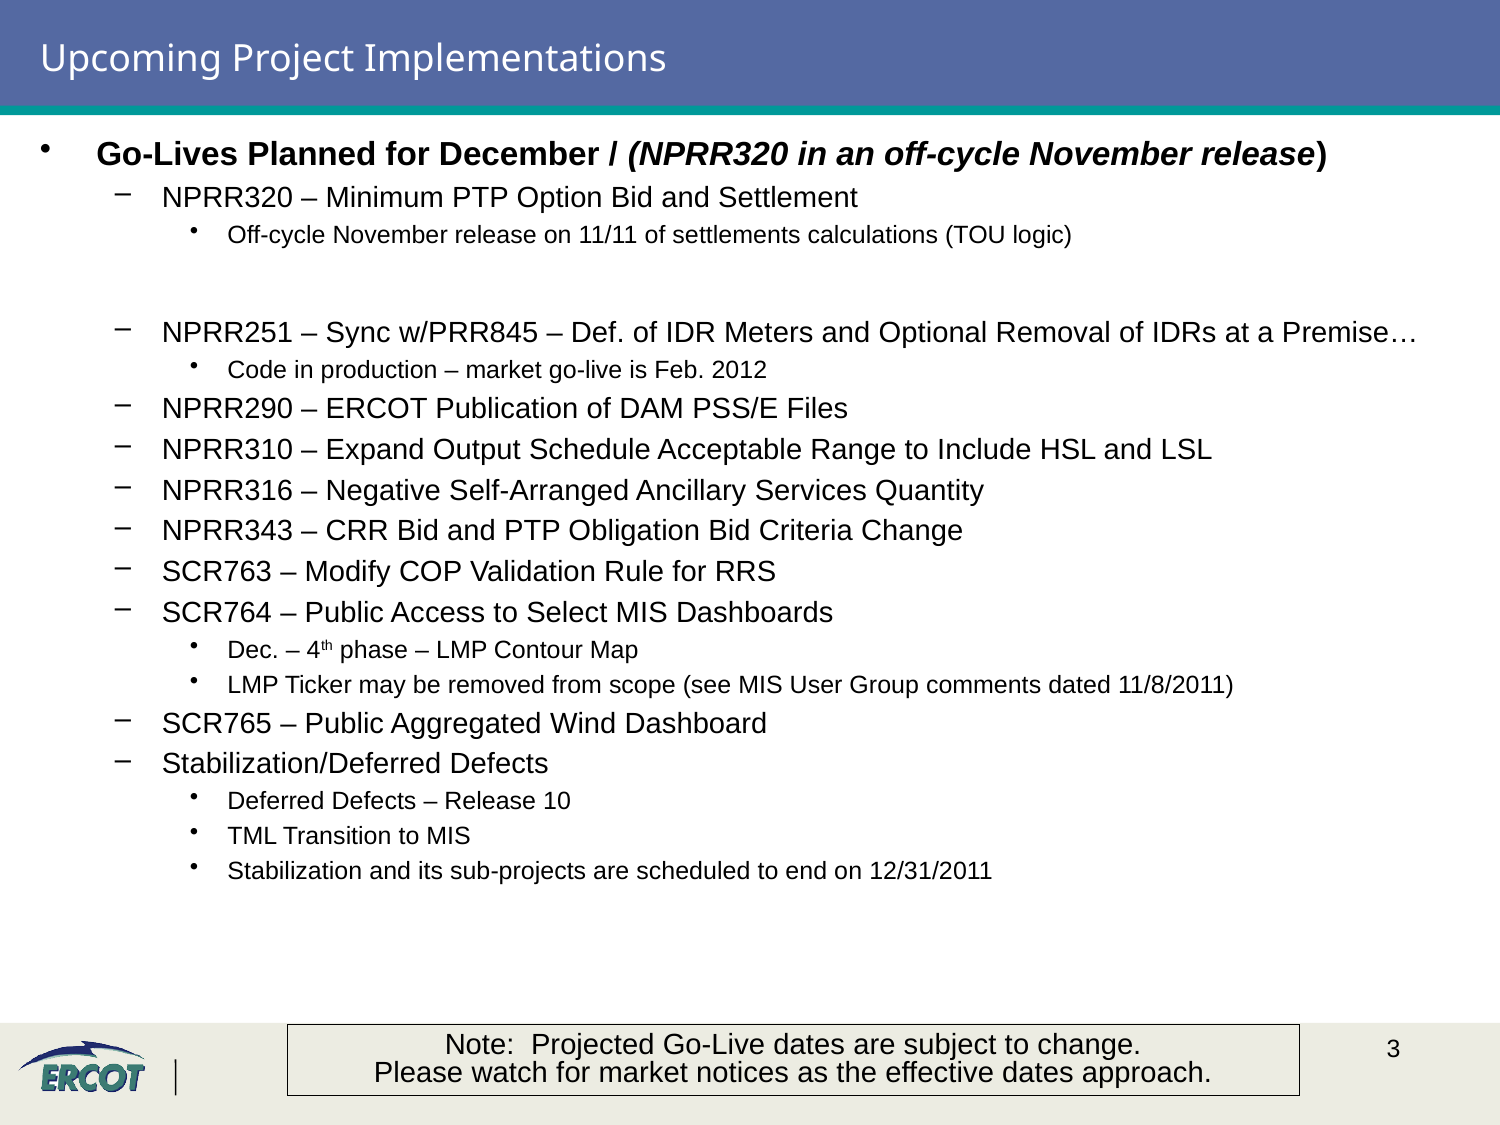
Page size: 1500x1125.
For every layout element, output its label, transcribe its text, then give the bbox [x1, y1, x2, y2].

picture [10, 1031, 151, 1111]
title Upcoming Project Implementations [24, 0, 1363, 113]
text_box Note: Projected Go-Live dates are subject to change. Please watch for market notices as the effective dates approach. [287, 1024, 1300, 1096]
list Go-Lives Planned for December / (NPRR320 in an off-cycle November release) NPRR320 – Minimum PTP Option Bid and Settlement Off-cycle November release on 11/11 of settlements calculations (TOU logic) NPRR251 – Sync w/PRR845 – Def. of IDR Meters and Optional Removal of IDRs at a Premise… Code in production – market go-live is Feb. 2012 NPRR290 – ERCOT Publication of DAM PSS/E Files NPRR310 – Expand Output Schedule Acceptable Range to Include HSL and LSL NPRR316 – Negative Self-Arranged Ancillary Services Quantity NPRR343 – CRR Bid and PTP Obligation Bid Criteria Change SCR763 – Modify COP Validation Rule for RRS SCR764 – Public Access to Select MIS Dashboards Dec. – 4th phase – LMP Contour Map LMP Ticker may be removed from scope (see MIS User Group comments dated 11/8/2011) SCR765 – Public Aggregated Wind Dashboard Stabilization/Deferred Defects Deferred Defects – Release 10 TML Transition to MIS Stabilization and its sub-projects are scheduled to end on 12/31/2011 [24, 124, 1476, 1013]
